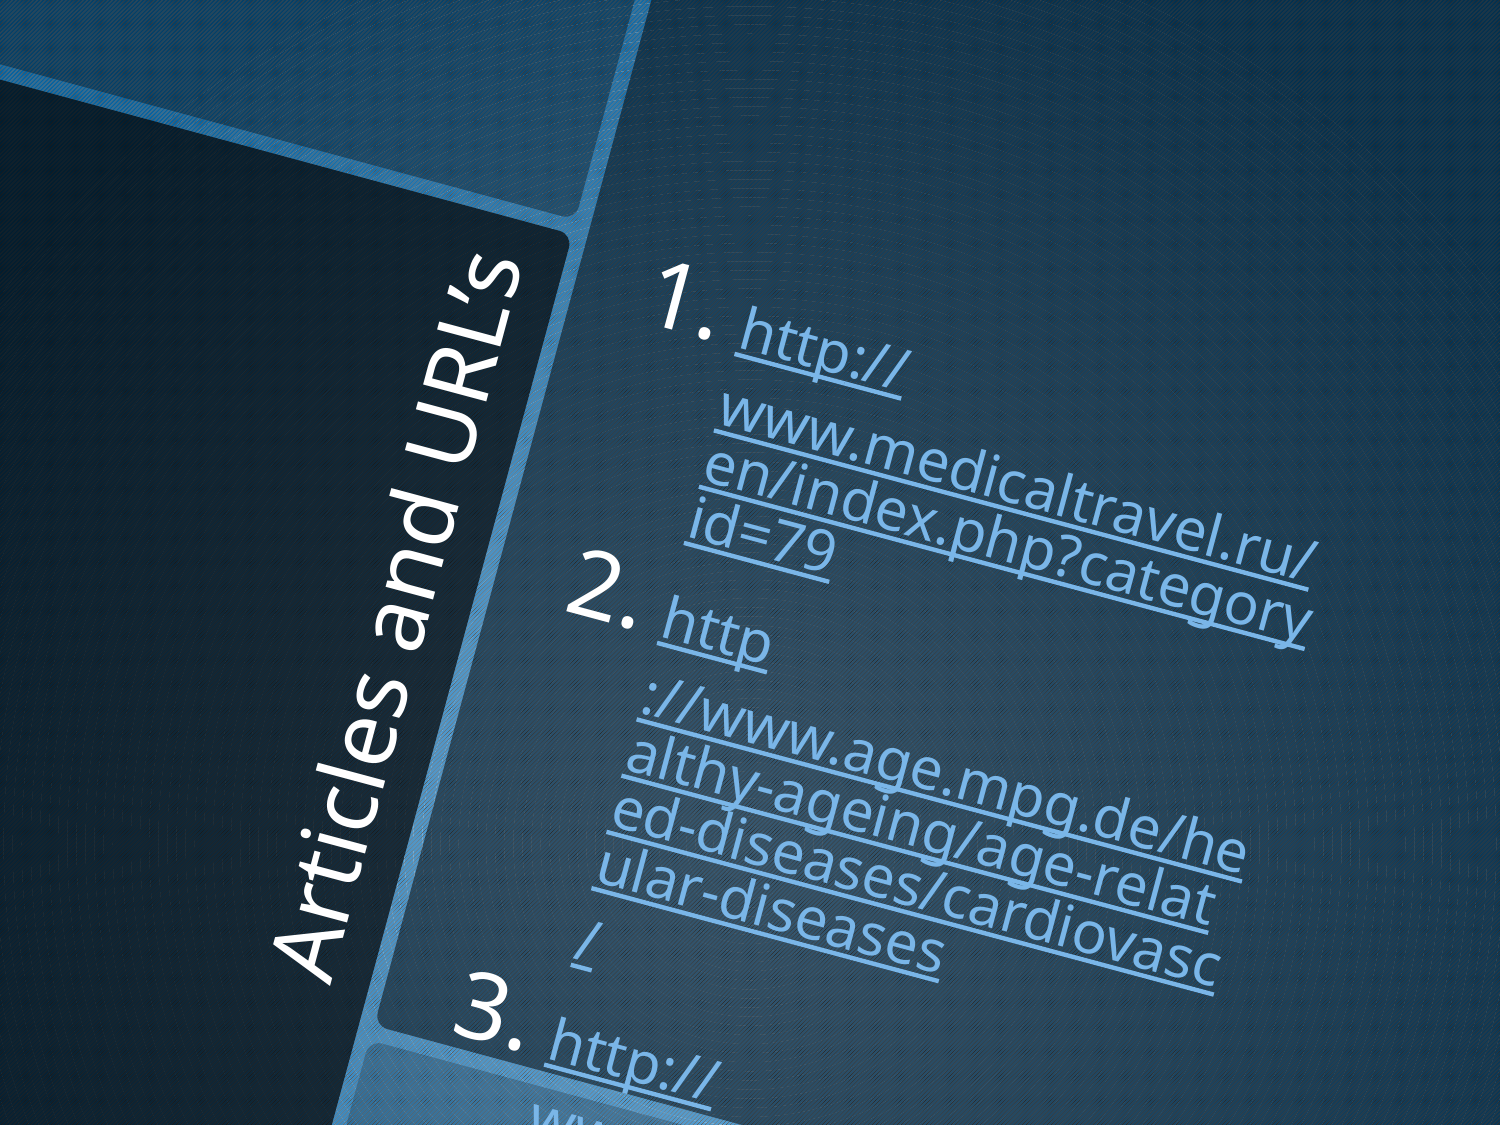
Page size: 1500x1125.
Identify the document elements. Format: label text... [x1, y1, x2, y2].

list http://www.medicaltravel.ru/en/index.php?categoryid=79 http://www.age.mpg.de/healthy-ageing/age-related-diseases/cardiovascular-diseases/ http://www.webmd.com/heart-disease/guide/heart-diseasesymptoms?page=3 [475, 72, 1430, 1076]
title Articles and URL’s [69, 181, 554, 1056]
